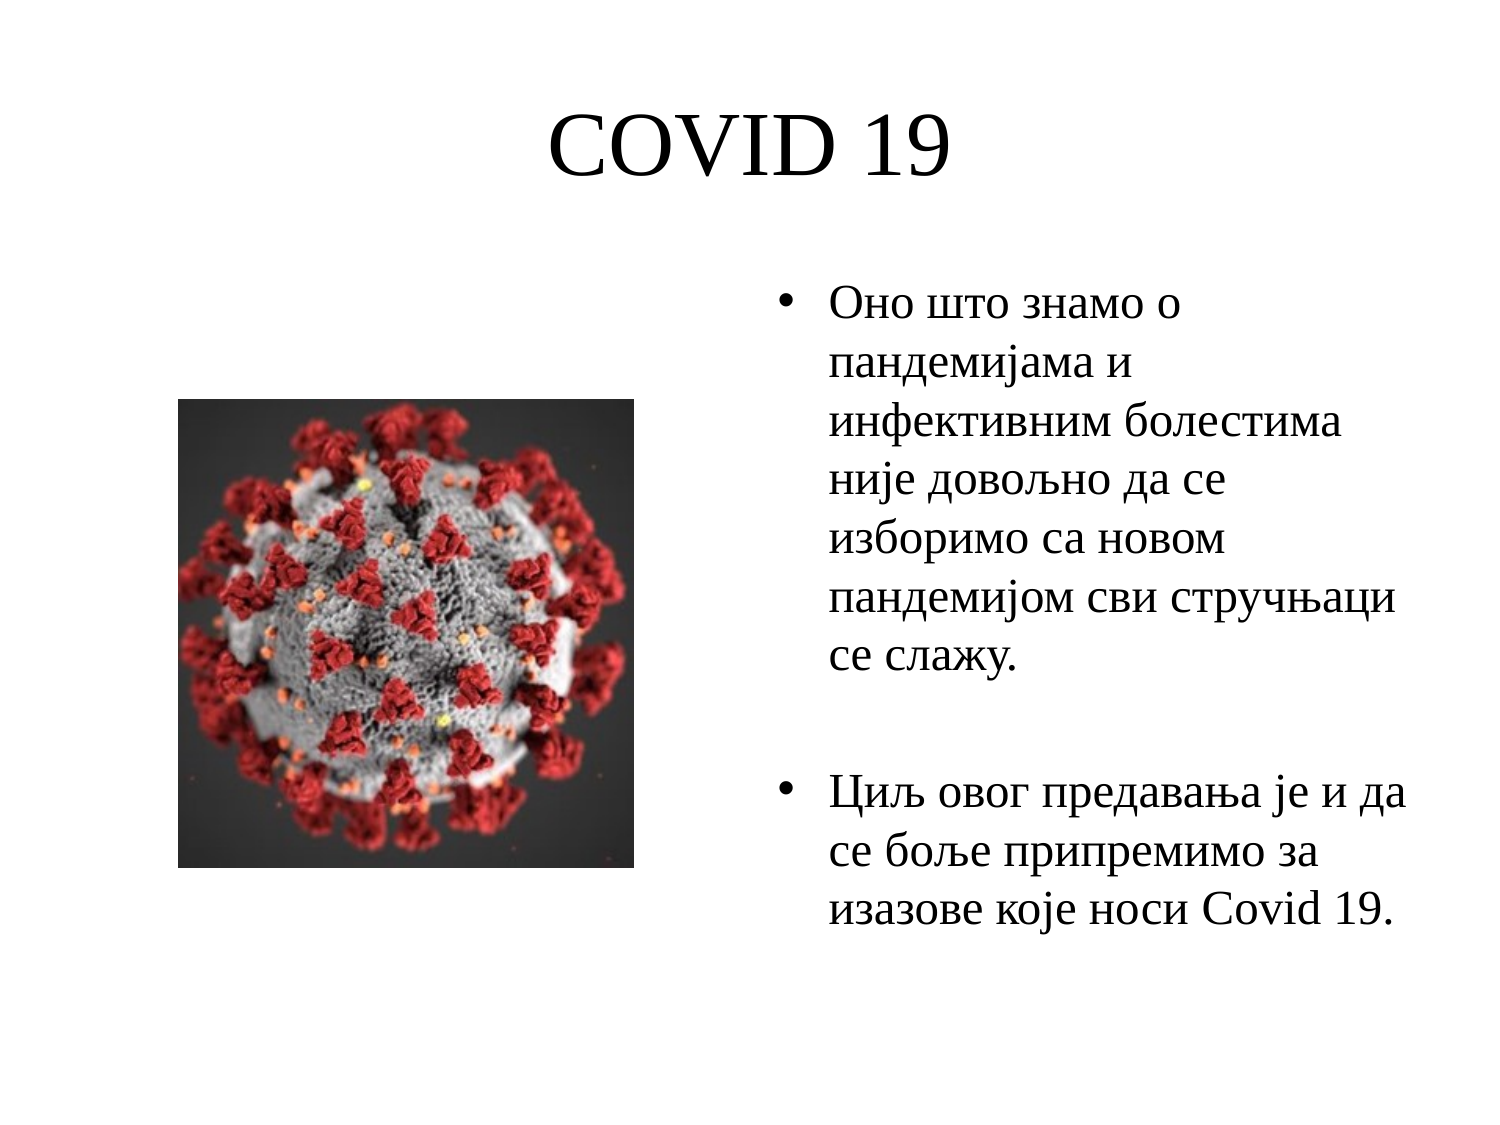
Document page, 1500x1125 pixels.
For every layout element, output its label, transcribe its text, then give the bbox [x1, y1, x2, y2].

list Оно што знамо о пандемијама и инфективним болестима није довољно да се изборимо са новом пандемијом сви стручњаци се слажу. Циљ овог предавања је и да се боље припремимо за изазове које носи Covid 19. [762, 262, 1425, 1005]
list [178, 399, 634, 869]
title COVID 19 [75, 45, 1425, 233]
